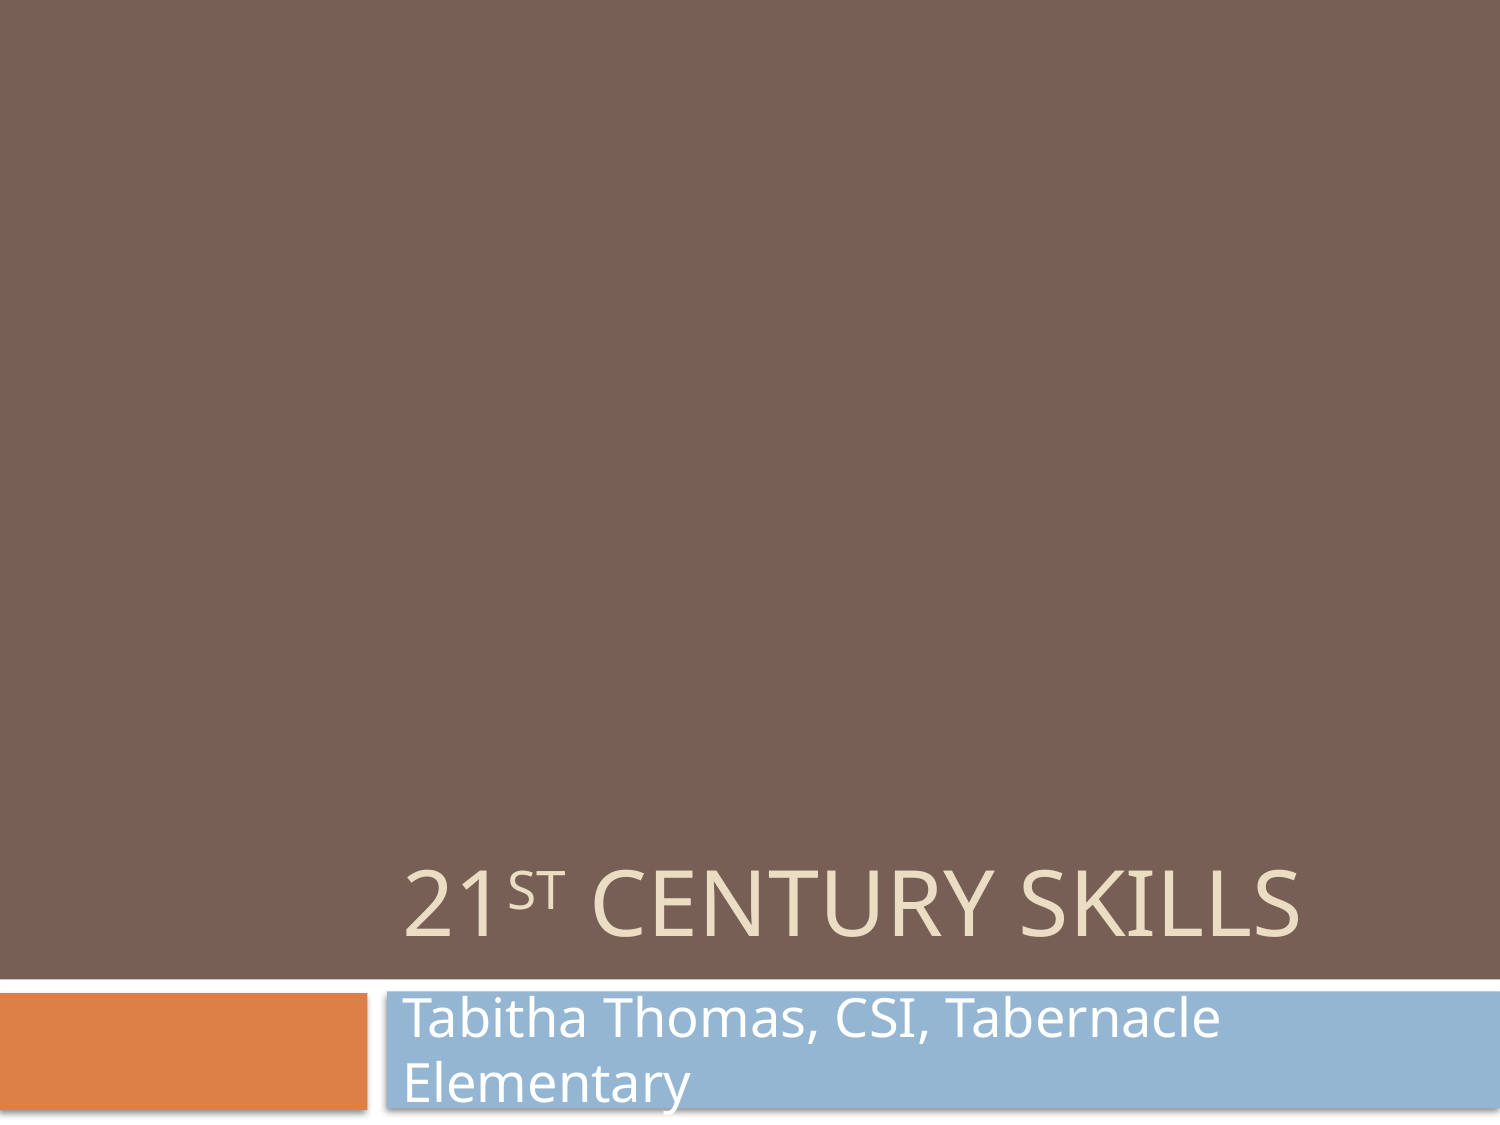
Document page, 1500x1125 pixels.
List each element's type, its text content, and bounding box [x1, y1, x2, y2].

subtitle Tabitha Thomas, CSI, Tabernacle Elementary [387, 992, 1488, 1105]
title 21st Century Skills [387, 662, 1450, 963]
